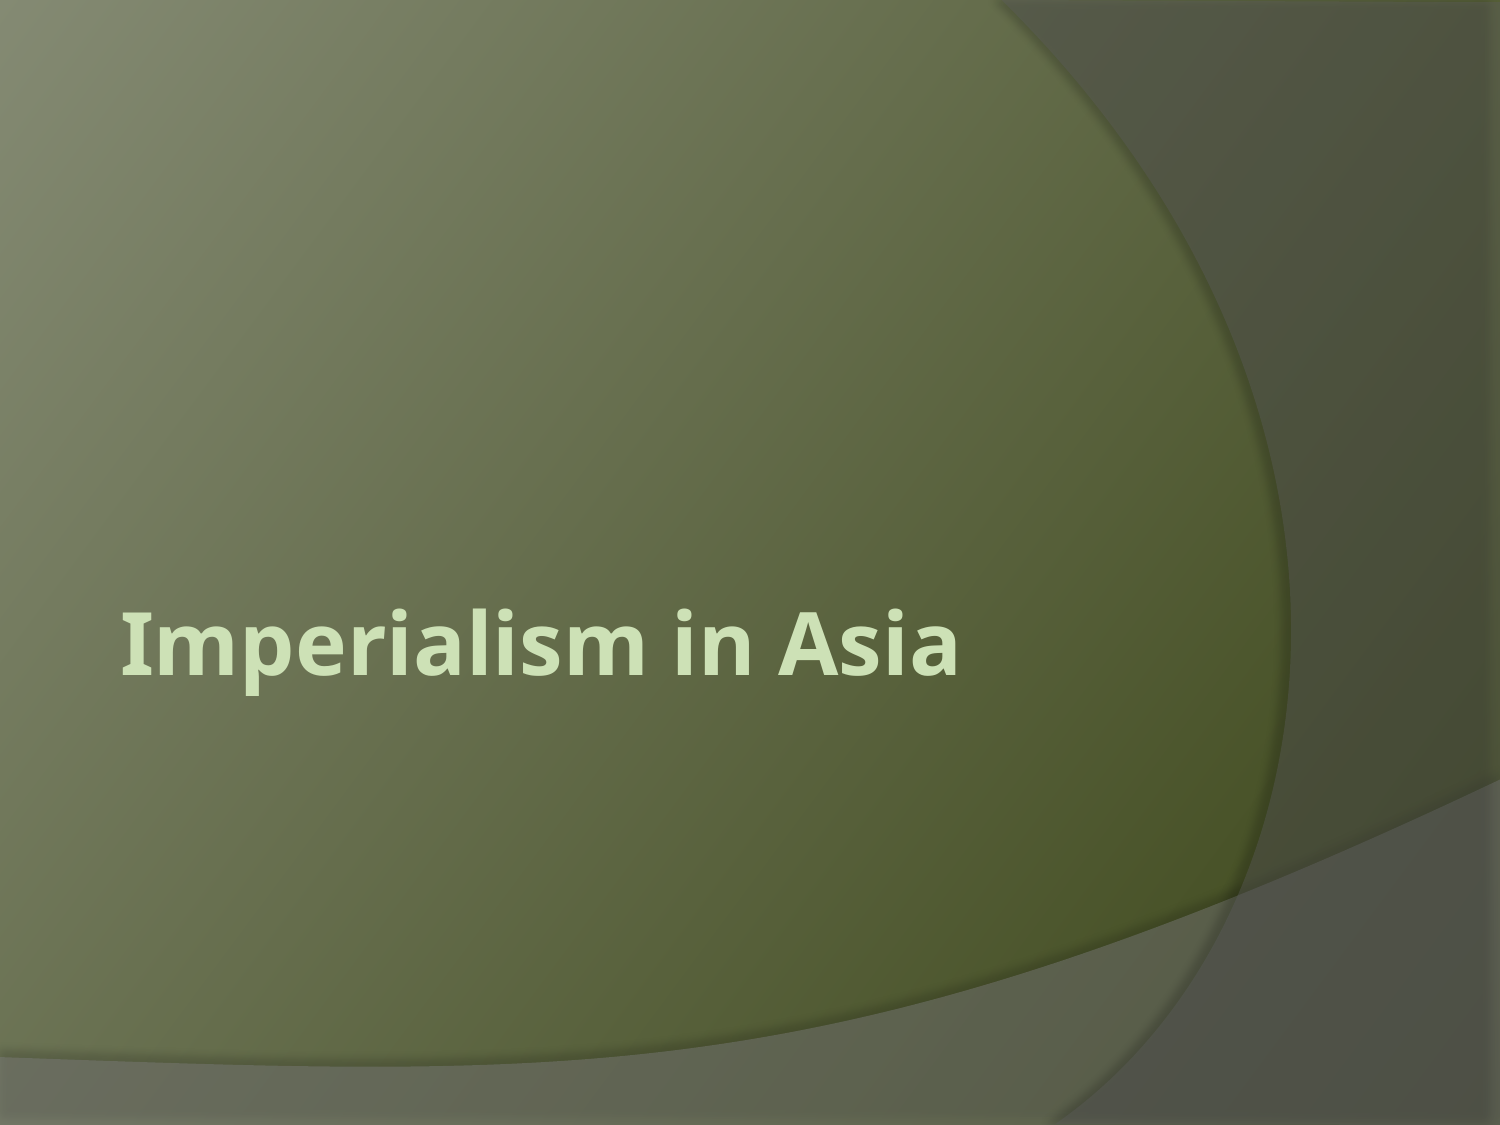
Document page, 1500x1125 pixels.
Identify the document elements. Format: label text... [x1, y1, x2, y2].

title Imperialism in Asia [112, 587, 1200, 888]
